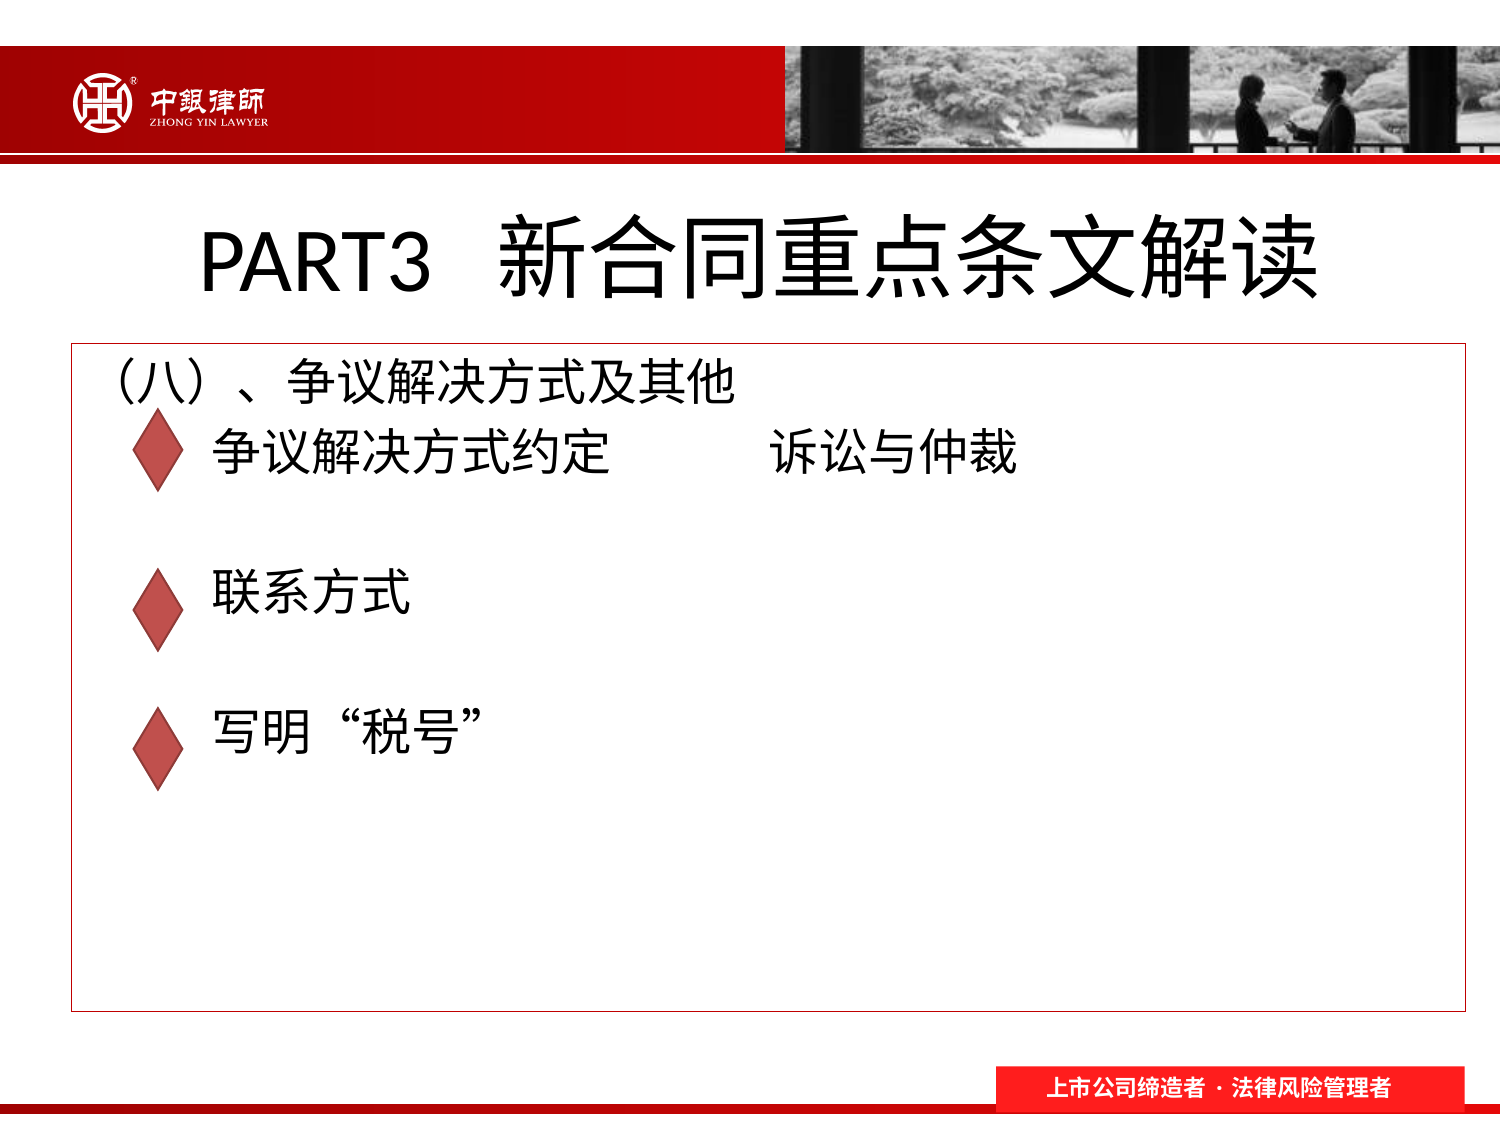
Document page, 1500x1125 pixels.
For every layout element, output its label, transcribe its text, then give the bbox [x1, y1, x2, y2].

text_box [132, 567, 184, 653]
text_box [132, 706, 184, 792]
text_box [132, 407, 184, 493]
list （八）、争议解决方式及其他 争议解决方式约定 诉讼与仲裁 联系方式 写明“税号” [71, 343, 1466, 1012]
title PART3 新合同重点条文解读 [53, 191, 1447, 319]
picture [73, 73, 268, 133]
